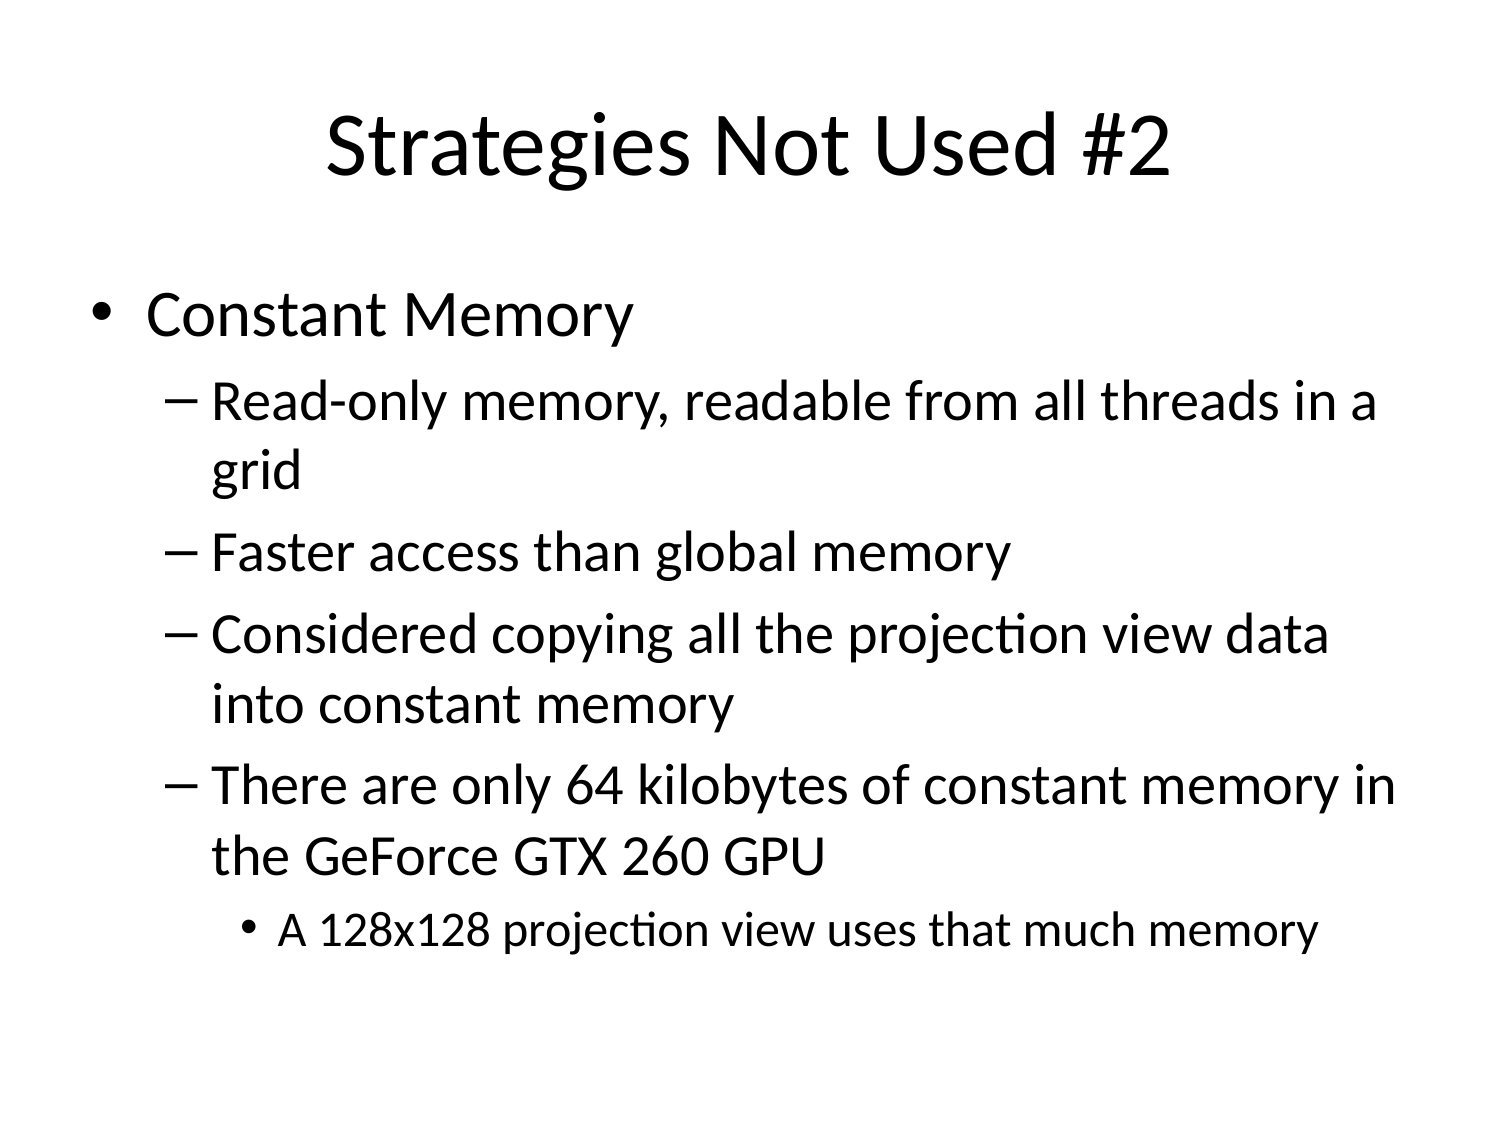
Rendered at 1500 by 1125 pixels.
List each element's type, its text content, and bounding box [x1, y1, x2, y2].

title Strategies Not Used #2 [75, 45, 1425, 233]
list Constant Memory Read-only memory, readable from all threads in a grid Faster access than global memory Considered copying all the projection view data into constant memory There are only 64 kilobytes of constant memory in the GeForce GTX 260 GPU A 128x128 projection view uses that much memory [75, 262, 1425, 1005]
